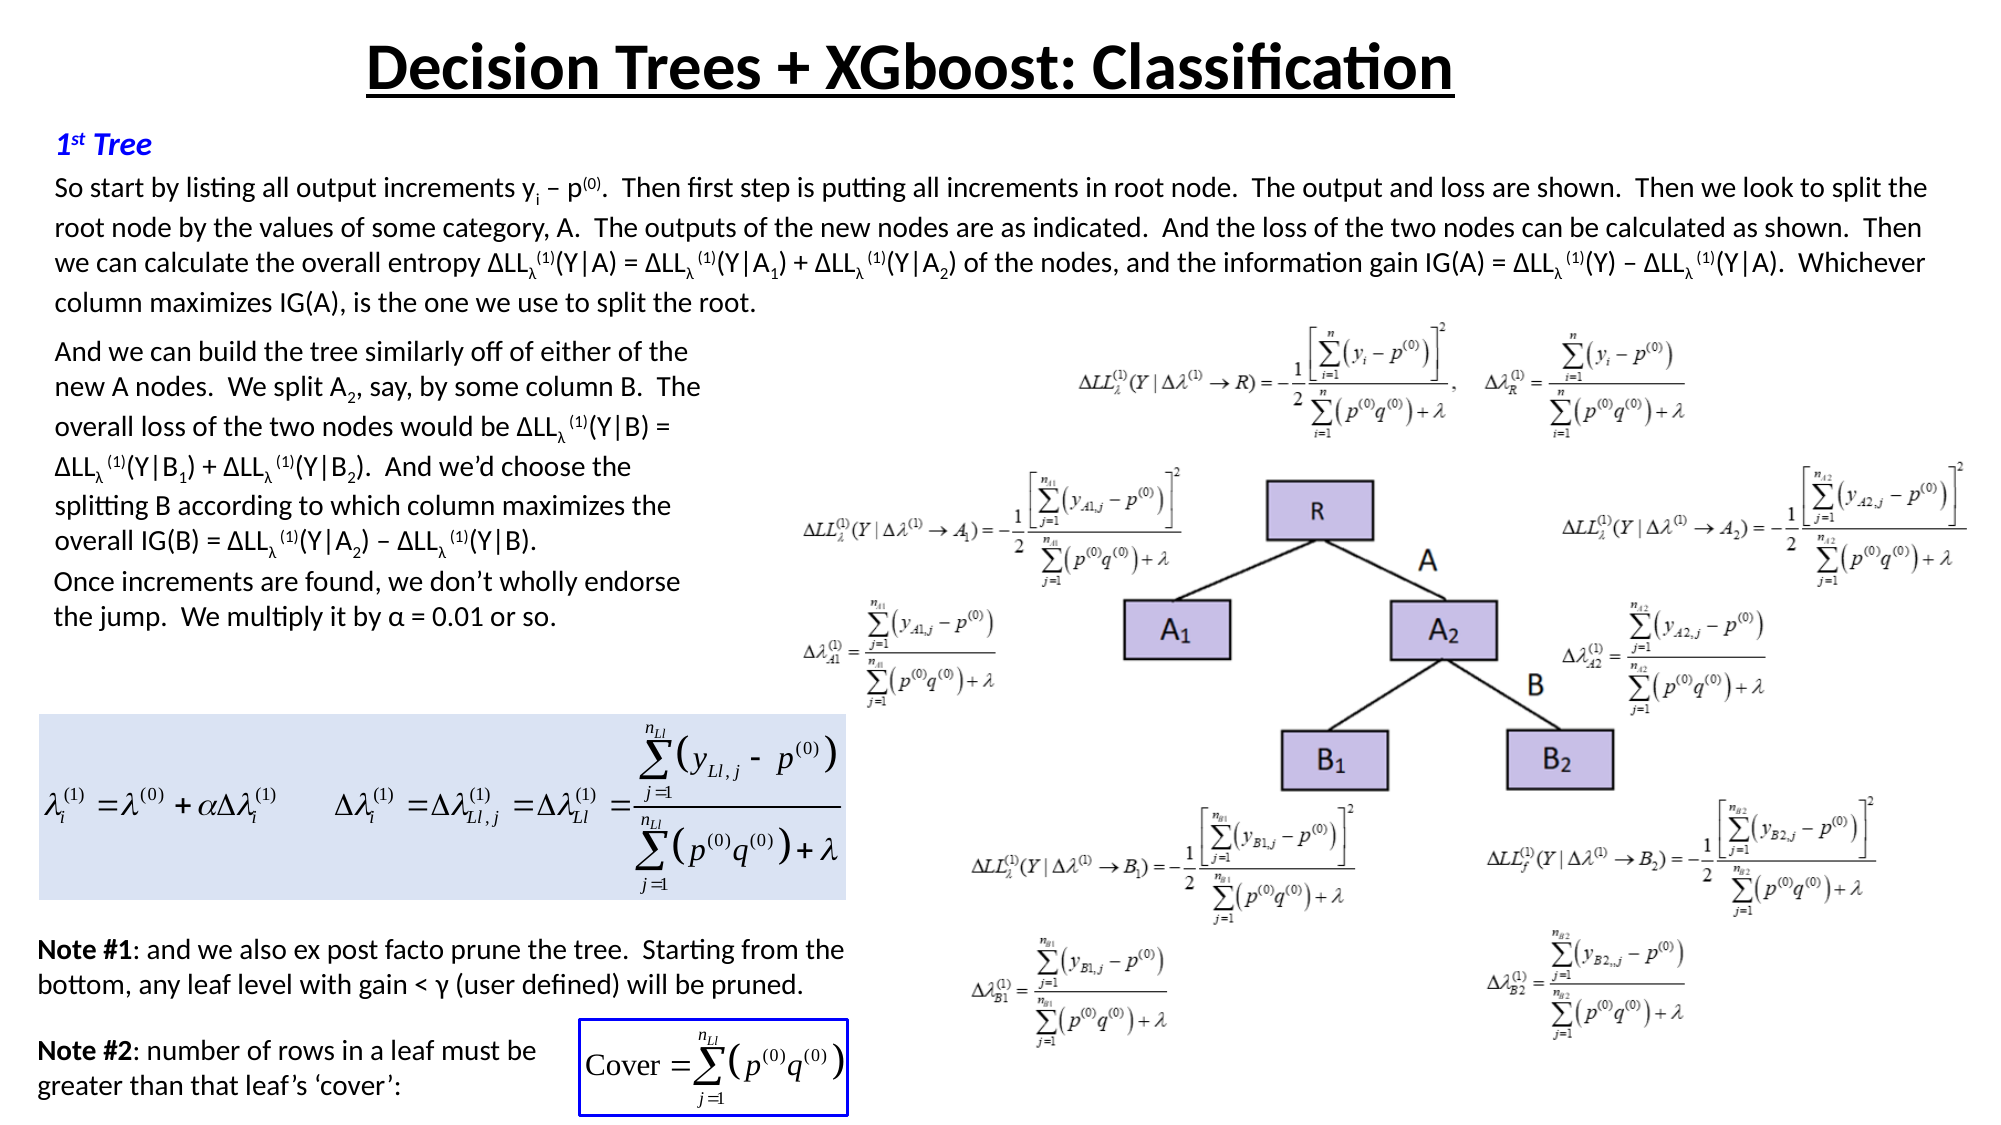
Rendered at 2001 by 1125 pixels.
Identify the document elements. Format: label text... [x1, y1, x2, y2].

text_box Once increments are found, we don’t wholly endorse the jump. We multiply it by α = 0.01 or so. [38, 554, 711, 640]
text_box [580, 1020, 847, 1114]
text_box So start by listing all output increments yi – p(0). Then first step is putting all increments in root node. The output and loss are shown. Then we look to split the root node by the values of some category, A. The outputs of the new nodes are as indicated. And the loss of the two nodes can be calculated as shown. Then we can calculate the overall entropy ΔLLλ(1)(Y|A) = ΔLLλ (1)(Y|A1) + ΔLLλ (1)(Y|A2) of the nodes, and the information gain IG(A) = ΔLLλ (1)(Y) – ΔLLλ (1)(Y|A). Whichever column maximizes IG(A), is the one we use to split the root. [39, 161, 1953, 326]
picture [781, 319, 1978, 1051]
text_box Note #1: and we also ex post facto prune the tree. Starting from the bottom, any leaf level with gain < γ (user defined) will be pruned. [22, 922, 781, 1008]
text_box Decision Trees + XGboost: Classification [351, 15, 1494, 111]
text_box Note #2: number of rows in a leaf must be greater than that leaf’s ‘cover’: [22, 1023, 564, 1109]
text_box And we can build the tree similarly off of either of the new A nodes. We split A2, say, by some column B. The overall loss of the two nodes would be ΔLLλ (1)(Y|B) = ΔLLλ (1)(Y|B1) + ΔLLλ (1)(Y|B2). And we’d choose the splitting B according to which column maximizes the overall IG(B) = ΔLLλ (1)(Y|A2) – ΔLLλ (1)(Y|B). [39, 325, 723, 569]
text_box 1st Tree [39, 115, 217, 161]
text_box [38, 713, 847, 901]
